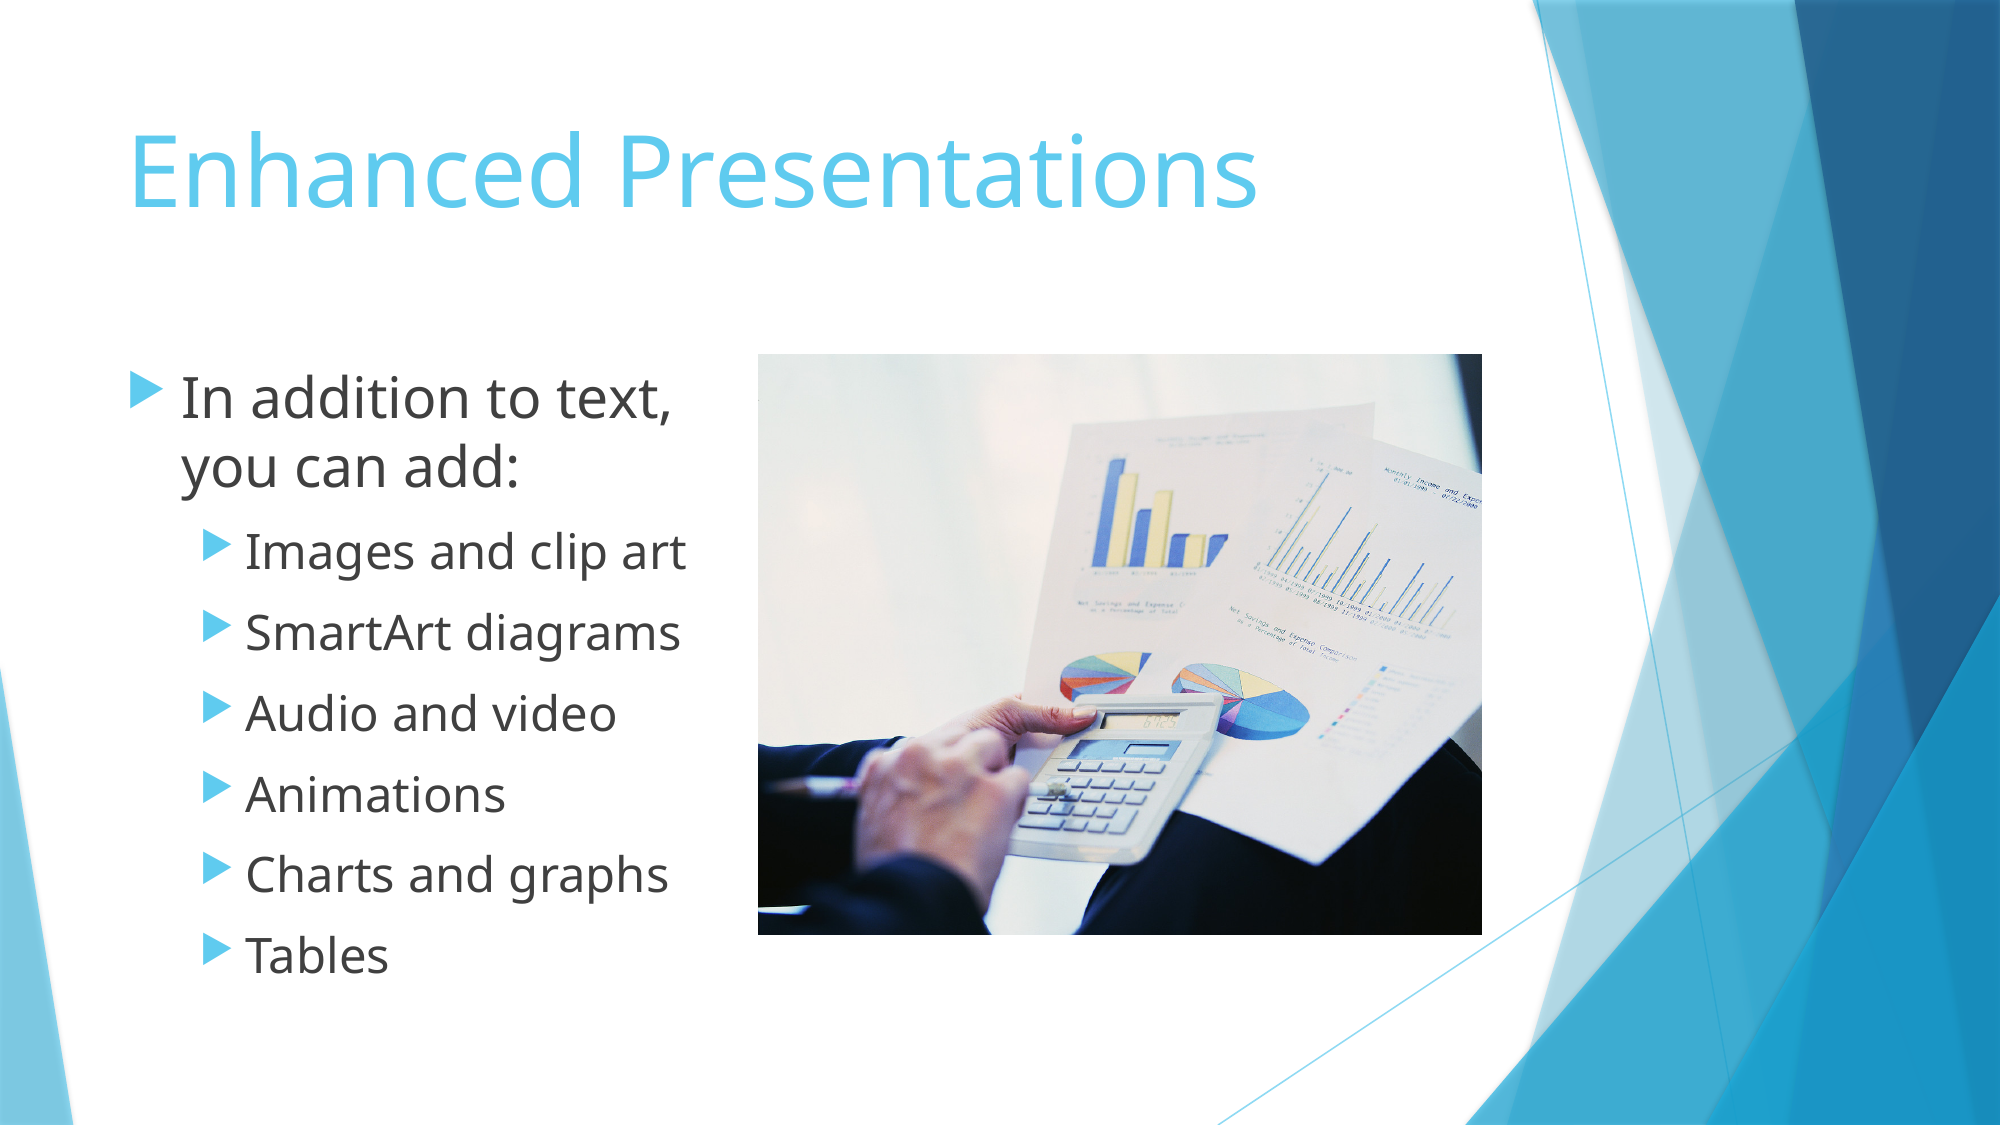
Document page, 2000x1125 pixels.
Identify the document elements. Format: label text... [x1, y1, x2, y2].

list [757, 353, 1483, 936]
list In addition to text, you can add: Images and clip art SmartArt diagrams Audio and video Animations Charts and graphs Tables [111, 354, 798, 992]
title Enhanced Presentations [111, 99, 1522, 317]
